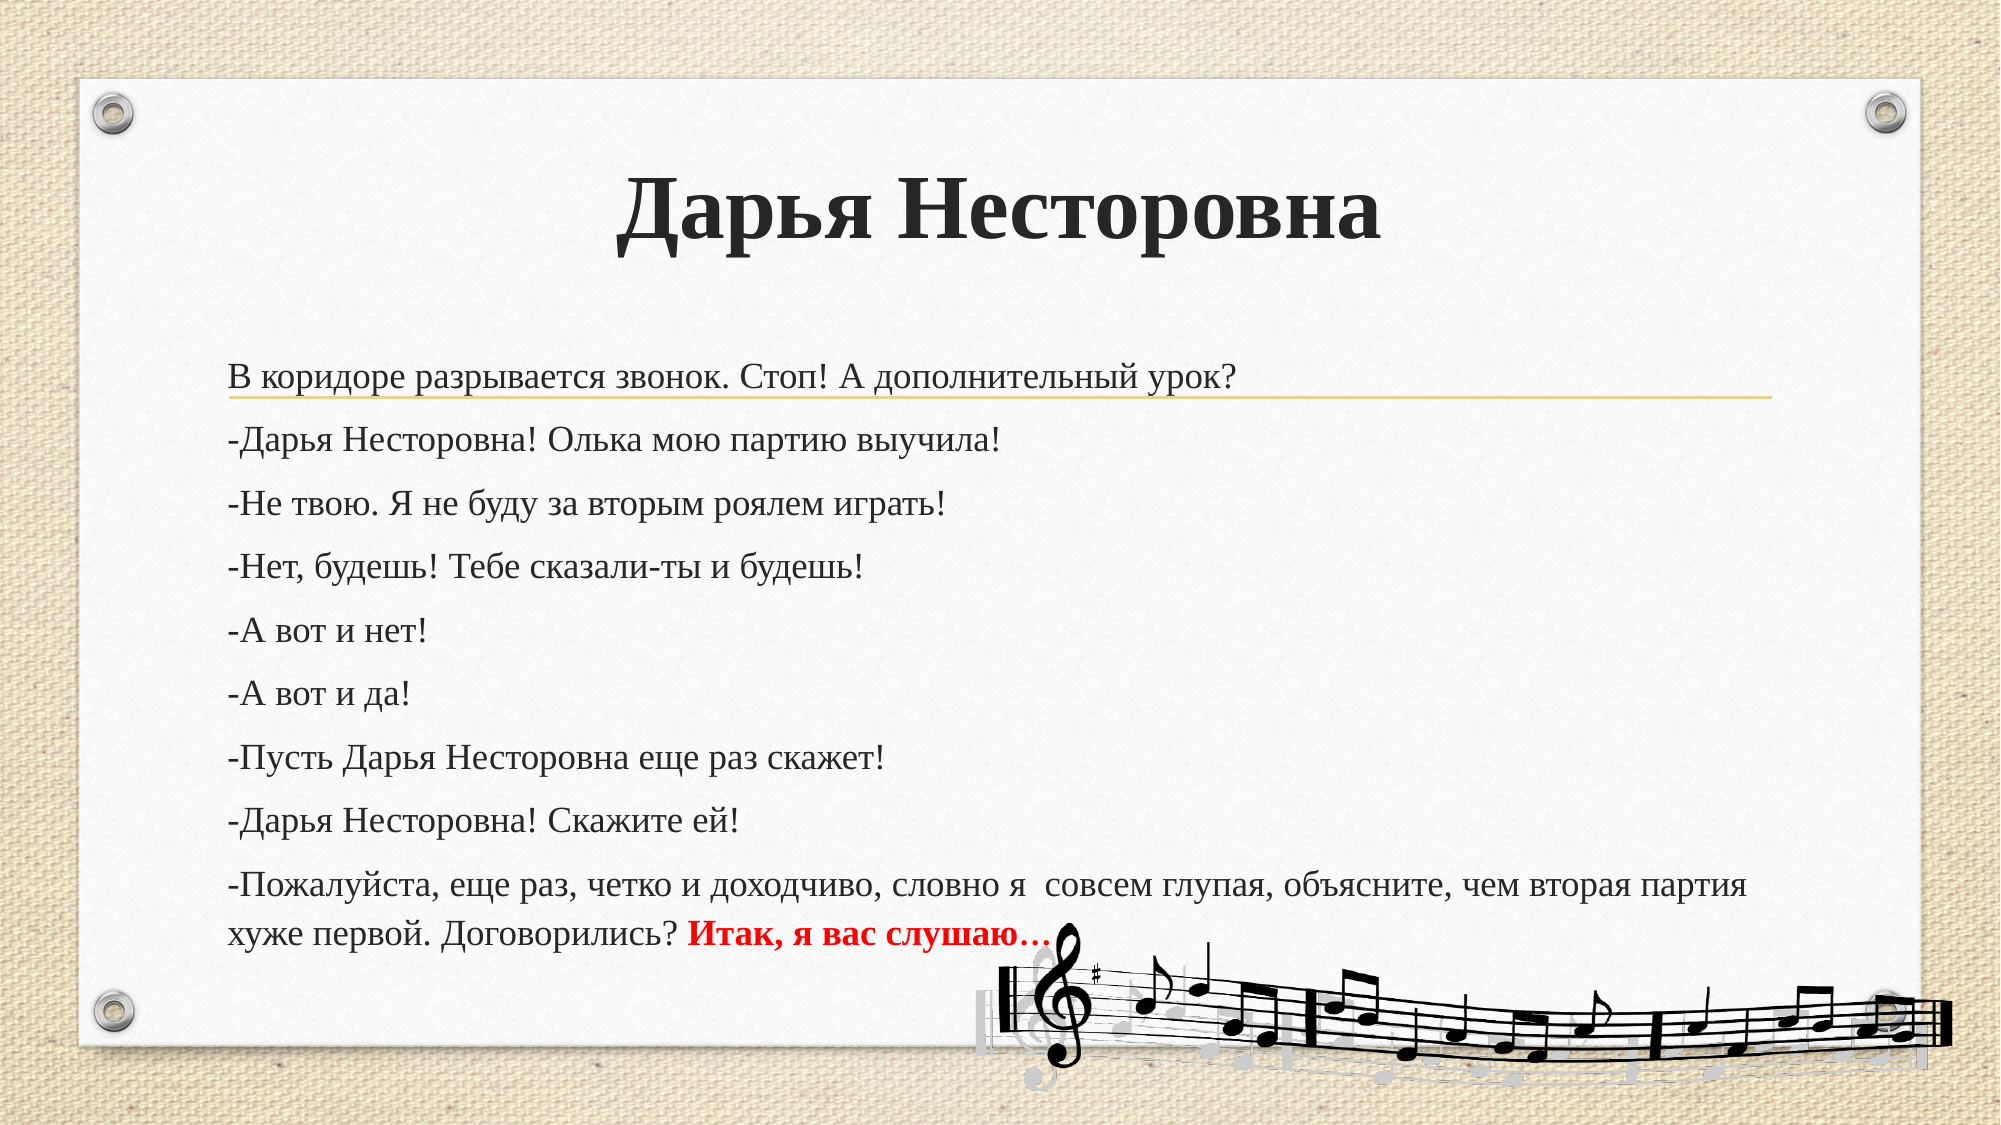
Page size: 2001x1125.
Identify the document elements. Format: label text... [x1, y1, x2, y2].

title Дарья Несторовна [212, 84, 1788, 319]
list В коридоре разрывается звонок. Стоп! А дополнительный урок? -Дарья Несторовна! Олька мою партию выучила! -Не твою. Я не буду за вторым роялем играть! -Нет, будешь! Тебе сказали-ты и будешь! -А вот и нет! -А вот и да! -Пусть Дарья Несторовна еще раз скажет! -Дарья Несторовна! Скажите ей! -Пожалуйста, еще раз, четко и доходчиво, словно я совсем глупая, объясните, чем вторая партия хуже первой. Договорились? Итак, я вас слушаю… [212, 339, 1788, 964]
picture [0, 0, 2001, 1125]
